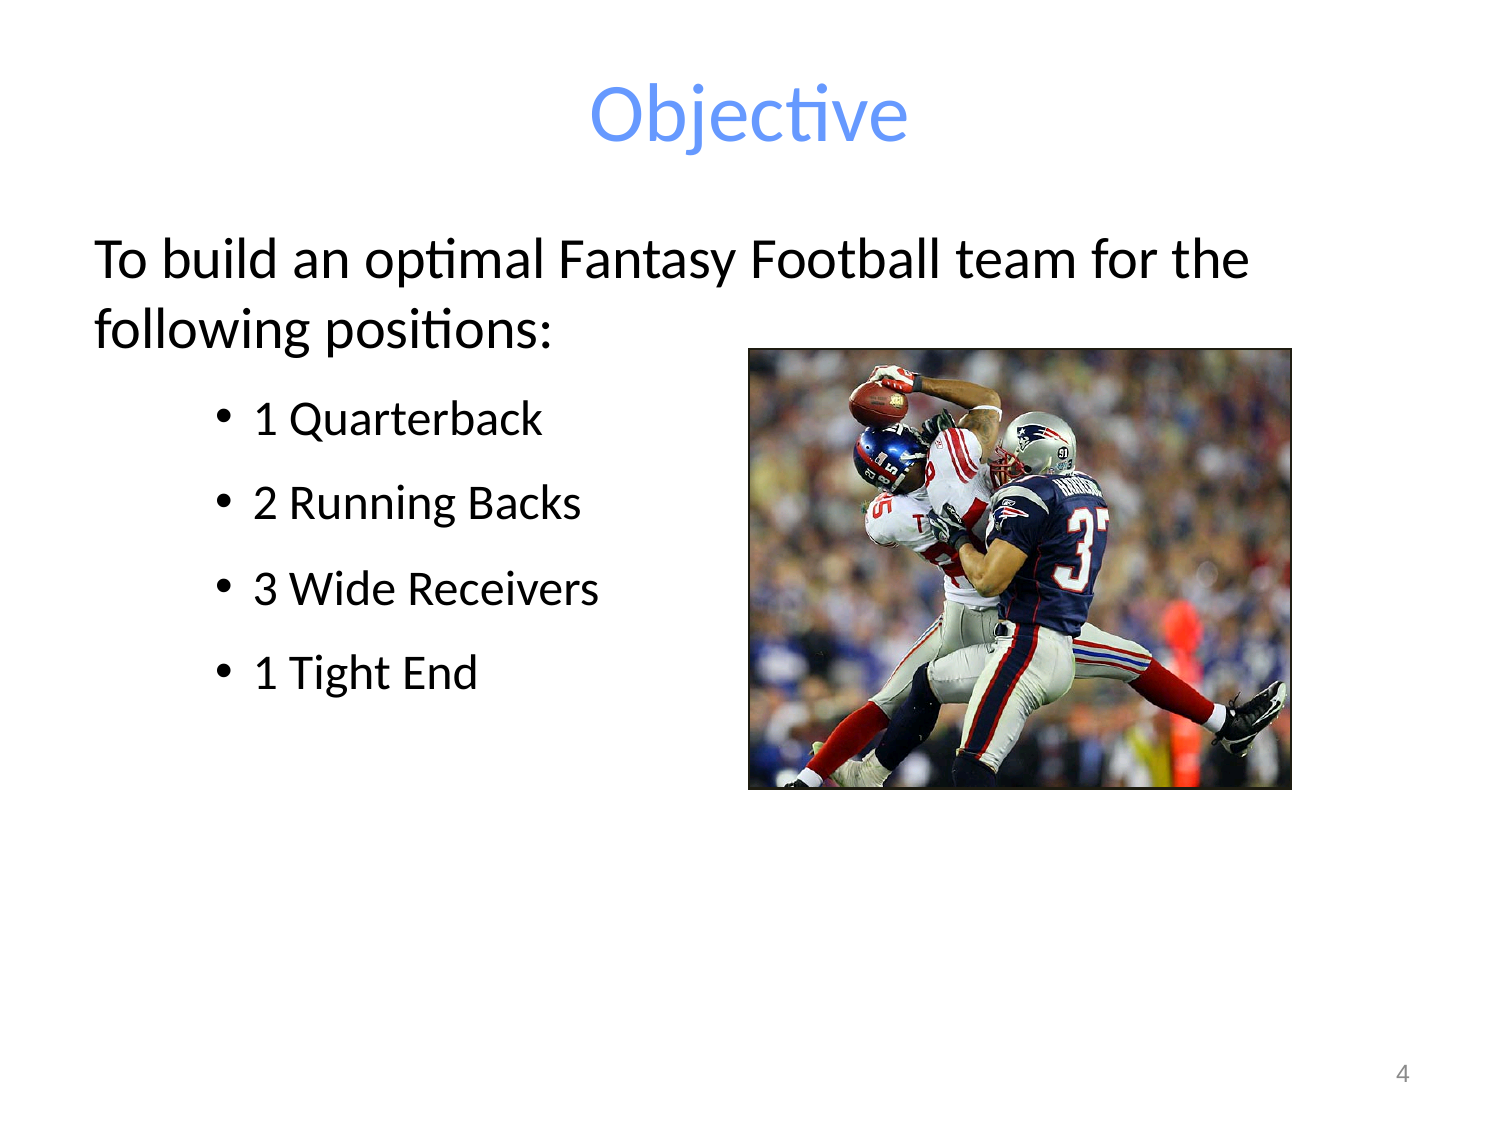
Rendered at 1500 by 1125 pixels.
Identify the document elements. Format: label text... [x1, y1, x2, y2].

picture [749, 349, 1290, 788]
title Objective [74, 14, 1426, 203]
slide_number 4 [1074, 1042, 1425, 1103]
list To build an optimal Fantasy Football team for the following positions: 1 Quarterback 2 Running Backs 3 Wide Receivers 1 Tight End [49, 212, 1376, 976]
